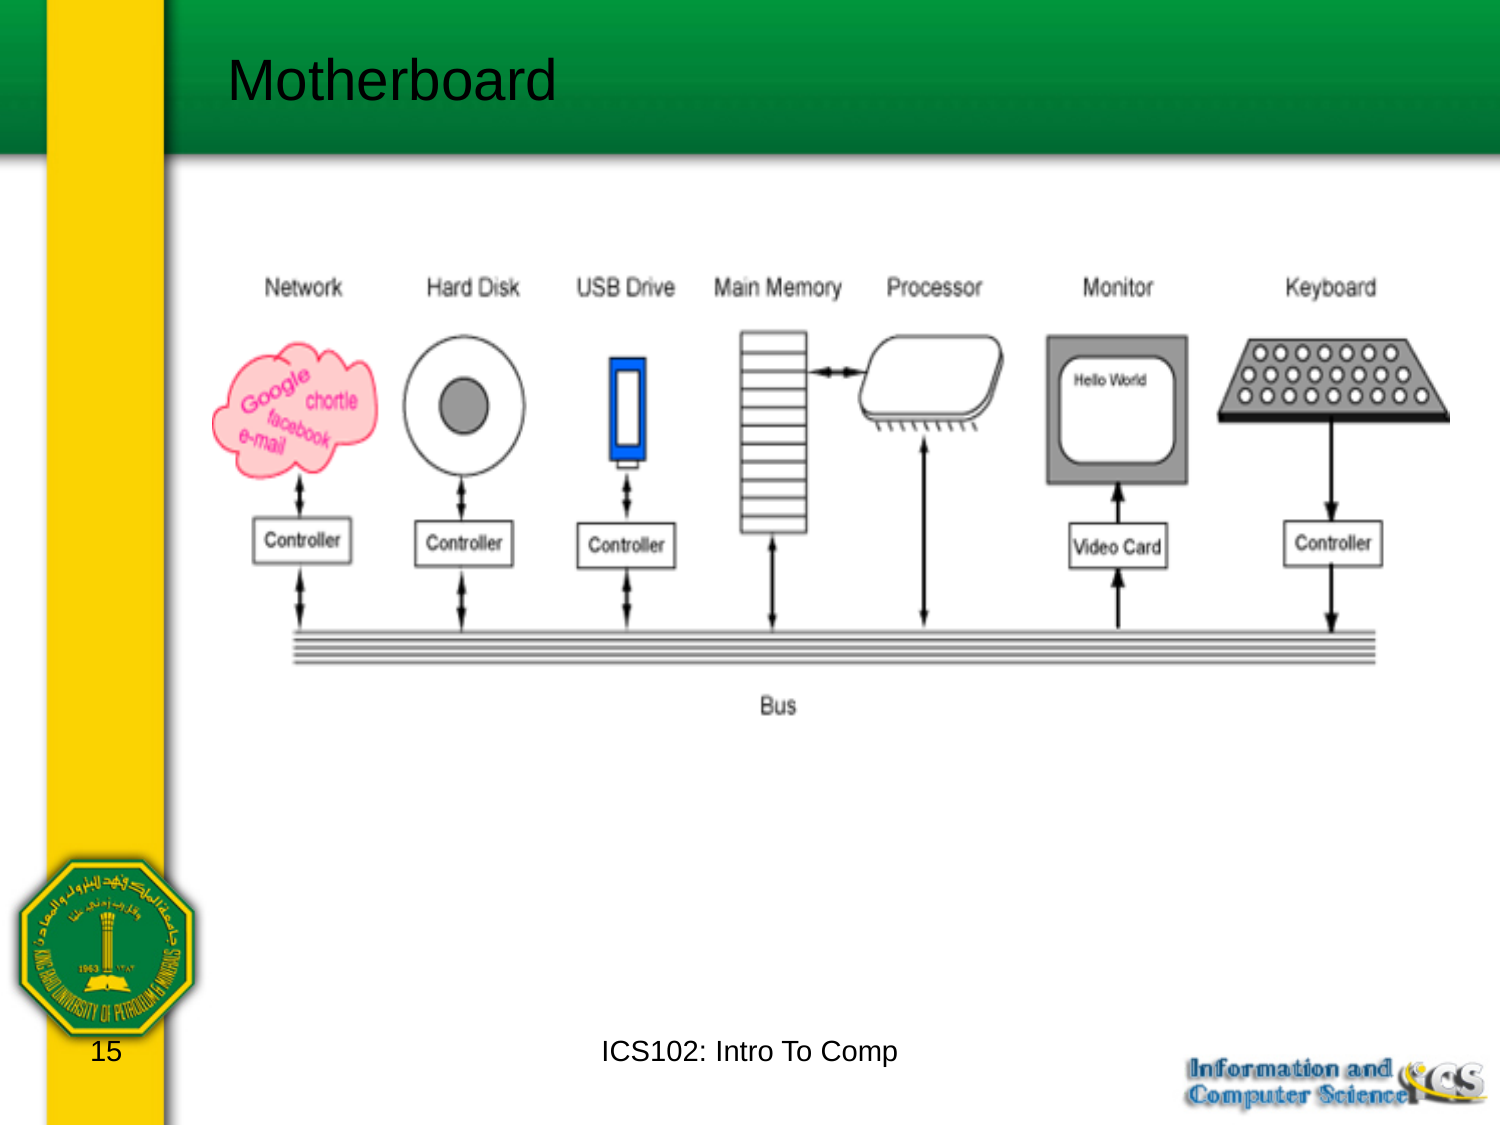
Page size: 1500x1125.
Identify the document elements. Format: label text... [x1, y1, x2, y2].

footer ICS102: Intro To Comp [512, 1024, 988, 1103]
text_box Motherboard [212, 24, 1013, 130]
slide_number 15 [74, 1024, 426, 1103]
picture [0, 0, 1500, 1125]
